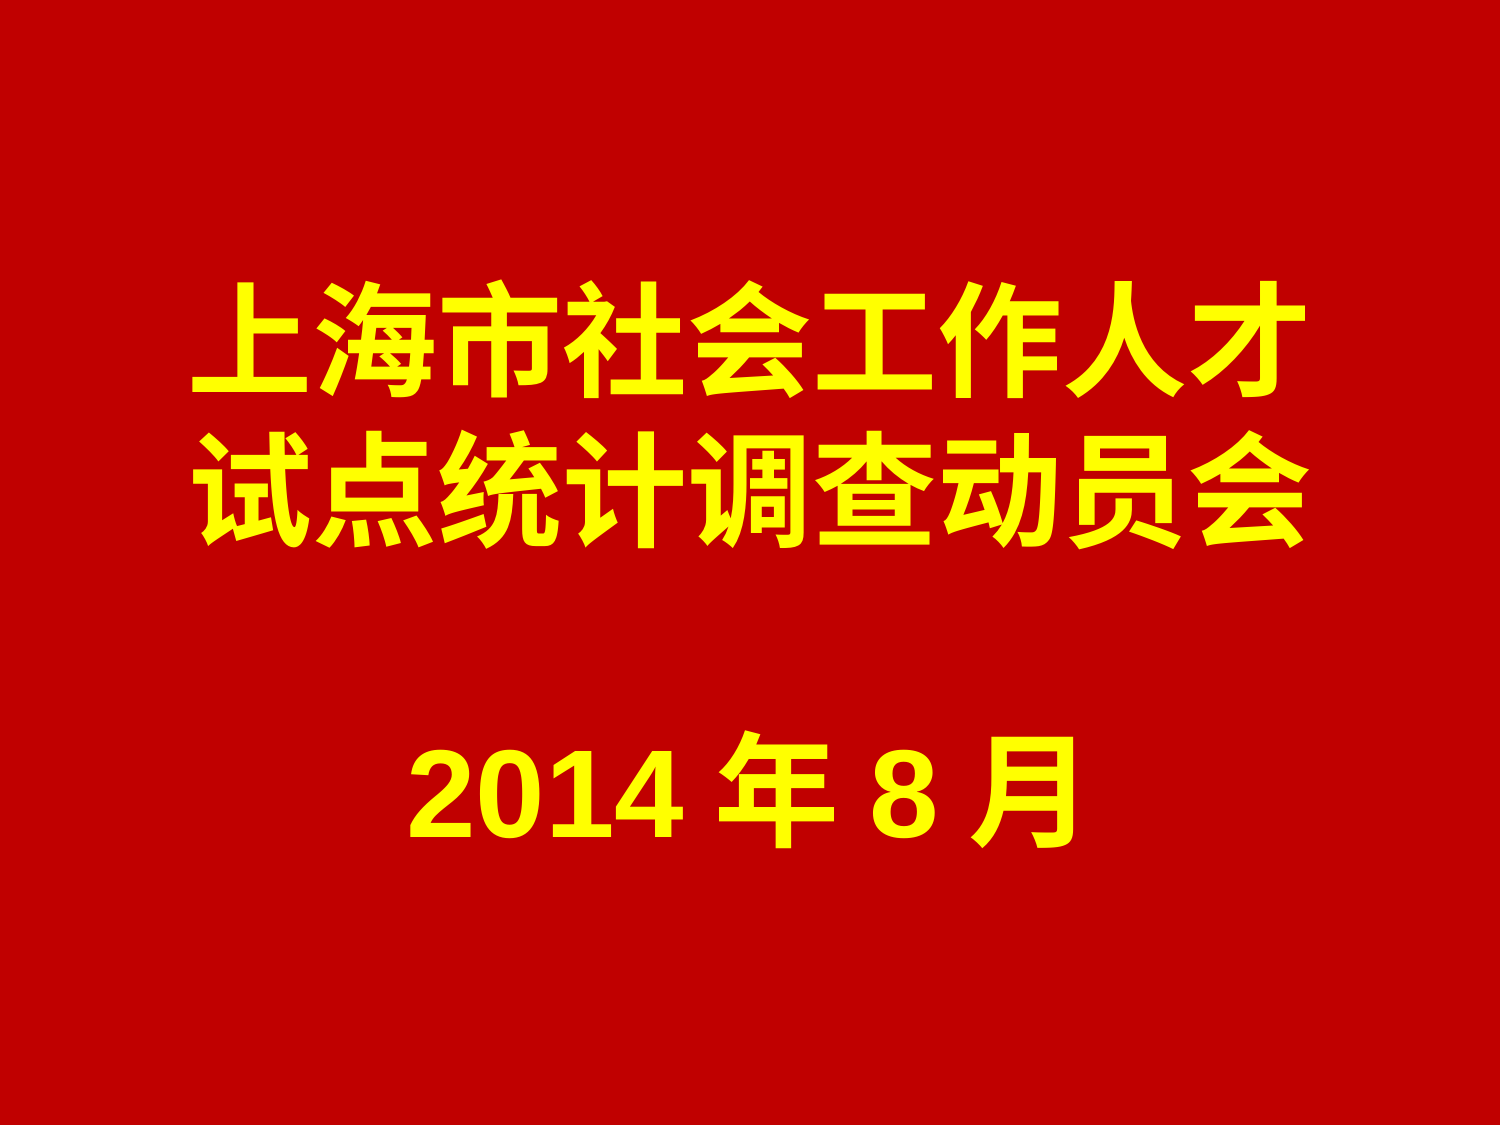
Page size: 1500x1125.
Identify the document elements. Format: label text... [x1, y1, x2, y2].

text_box 上海市社会工作人才 试点统计调查动员会 2014年8月 [0, 0, 1500, 1125]
